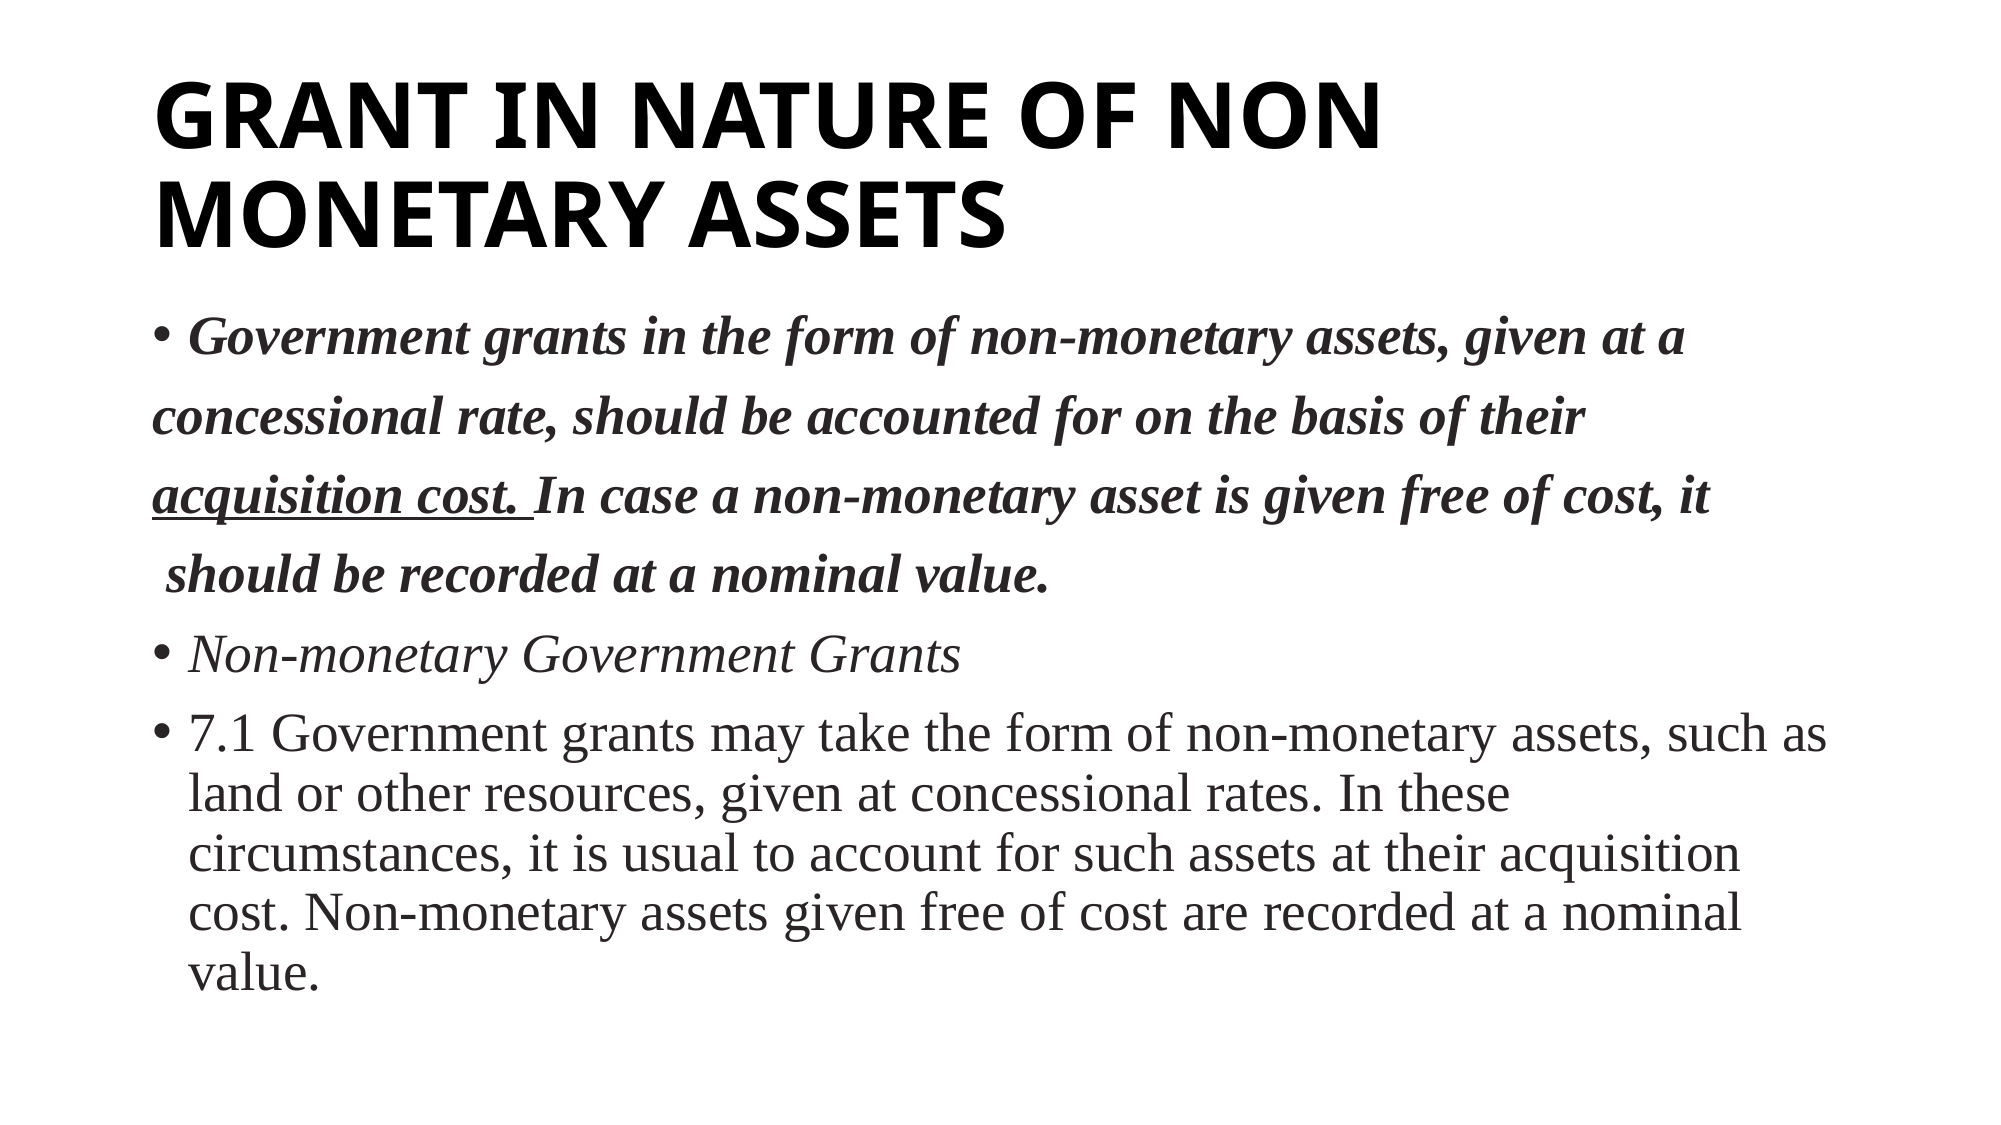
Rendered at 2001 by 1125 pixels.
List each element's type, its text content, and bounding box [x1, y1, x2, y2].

title GRANT IN NATURE OF NON MONETARY ASSETS [137, 59, 1863, 278]
list Government grants in the form of non-monetary assets, given at a concessional rate, should be accounted for on the basis of their acquisition cost. In case a non-monetary asset is given free of cost, it should be recorded at a nominal value. Non-monetary Government Grants 7.1 Government grants may take the form of non-monetary assets, such as land or other resources, given at concessional rates. In these circumstances, it is usual to account for such assets at their acquisition cost. Non-monetary assets given free of cost are recorded at a nominal value. [137, 299, 1863, 1014]
